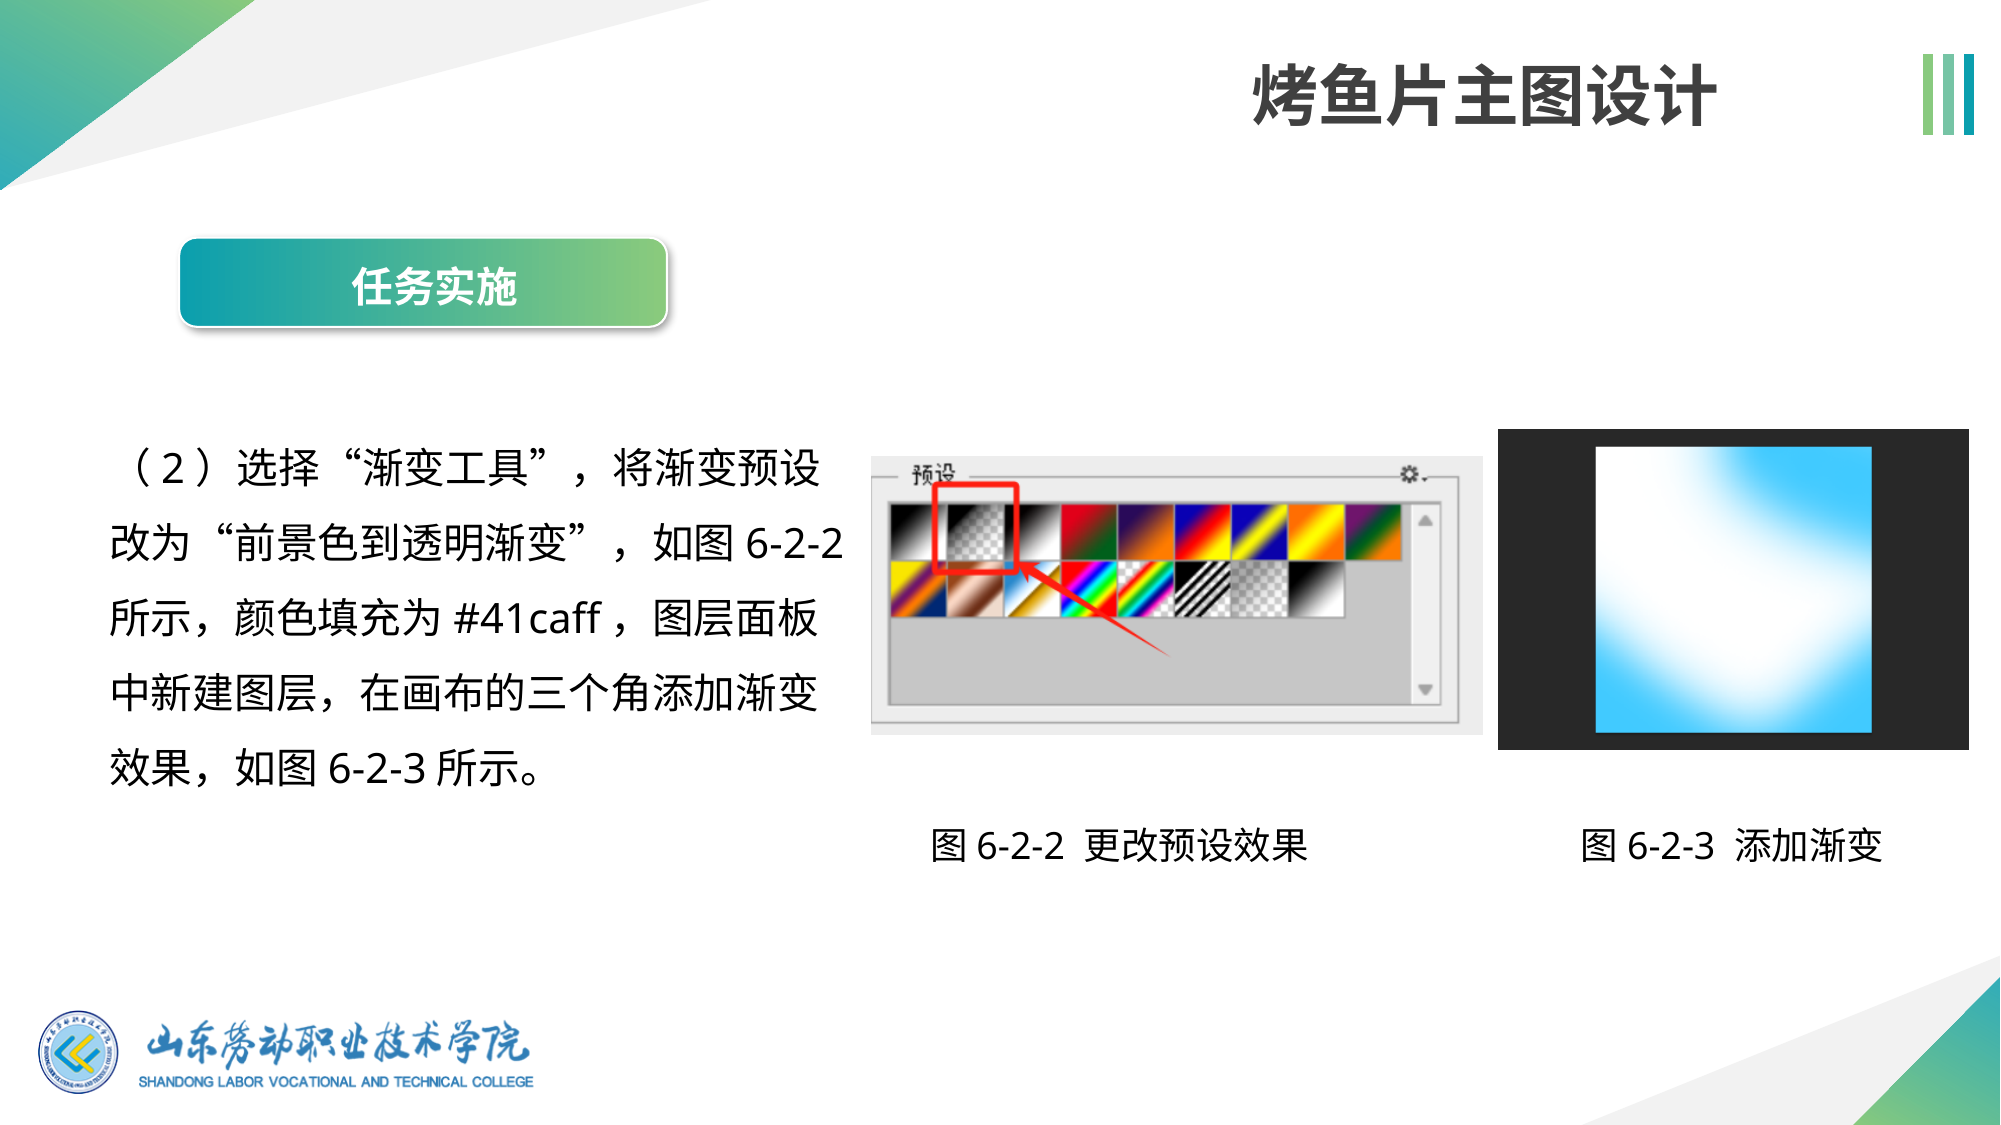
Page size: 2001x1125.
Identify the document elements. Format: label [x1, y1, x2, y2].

text_box [1928, 54, 1969, 136]
picture [38, 1010, 550, 1094]
text_box [179, 237, 677, 327]
text_box [0, 0, 2000, 1125]
picture [1498, 429, 1969, 750]
picture [871, 456, 1483, 735]
